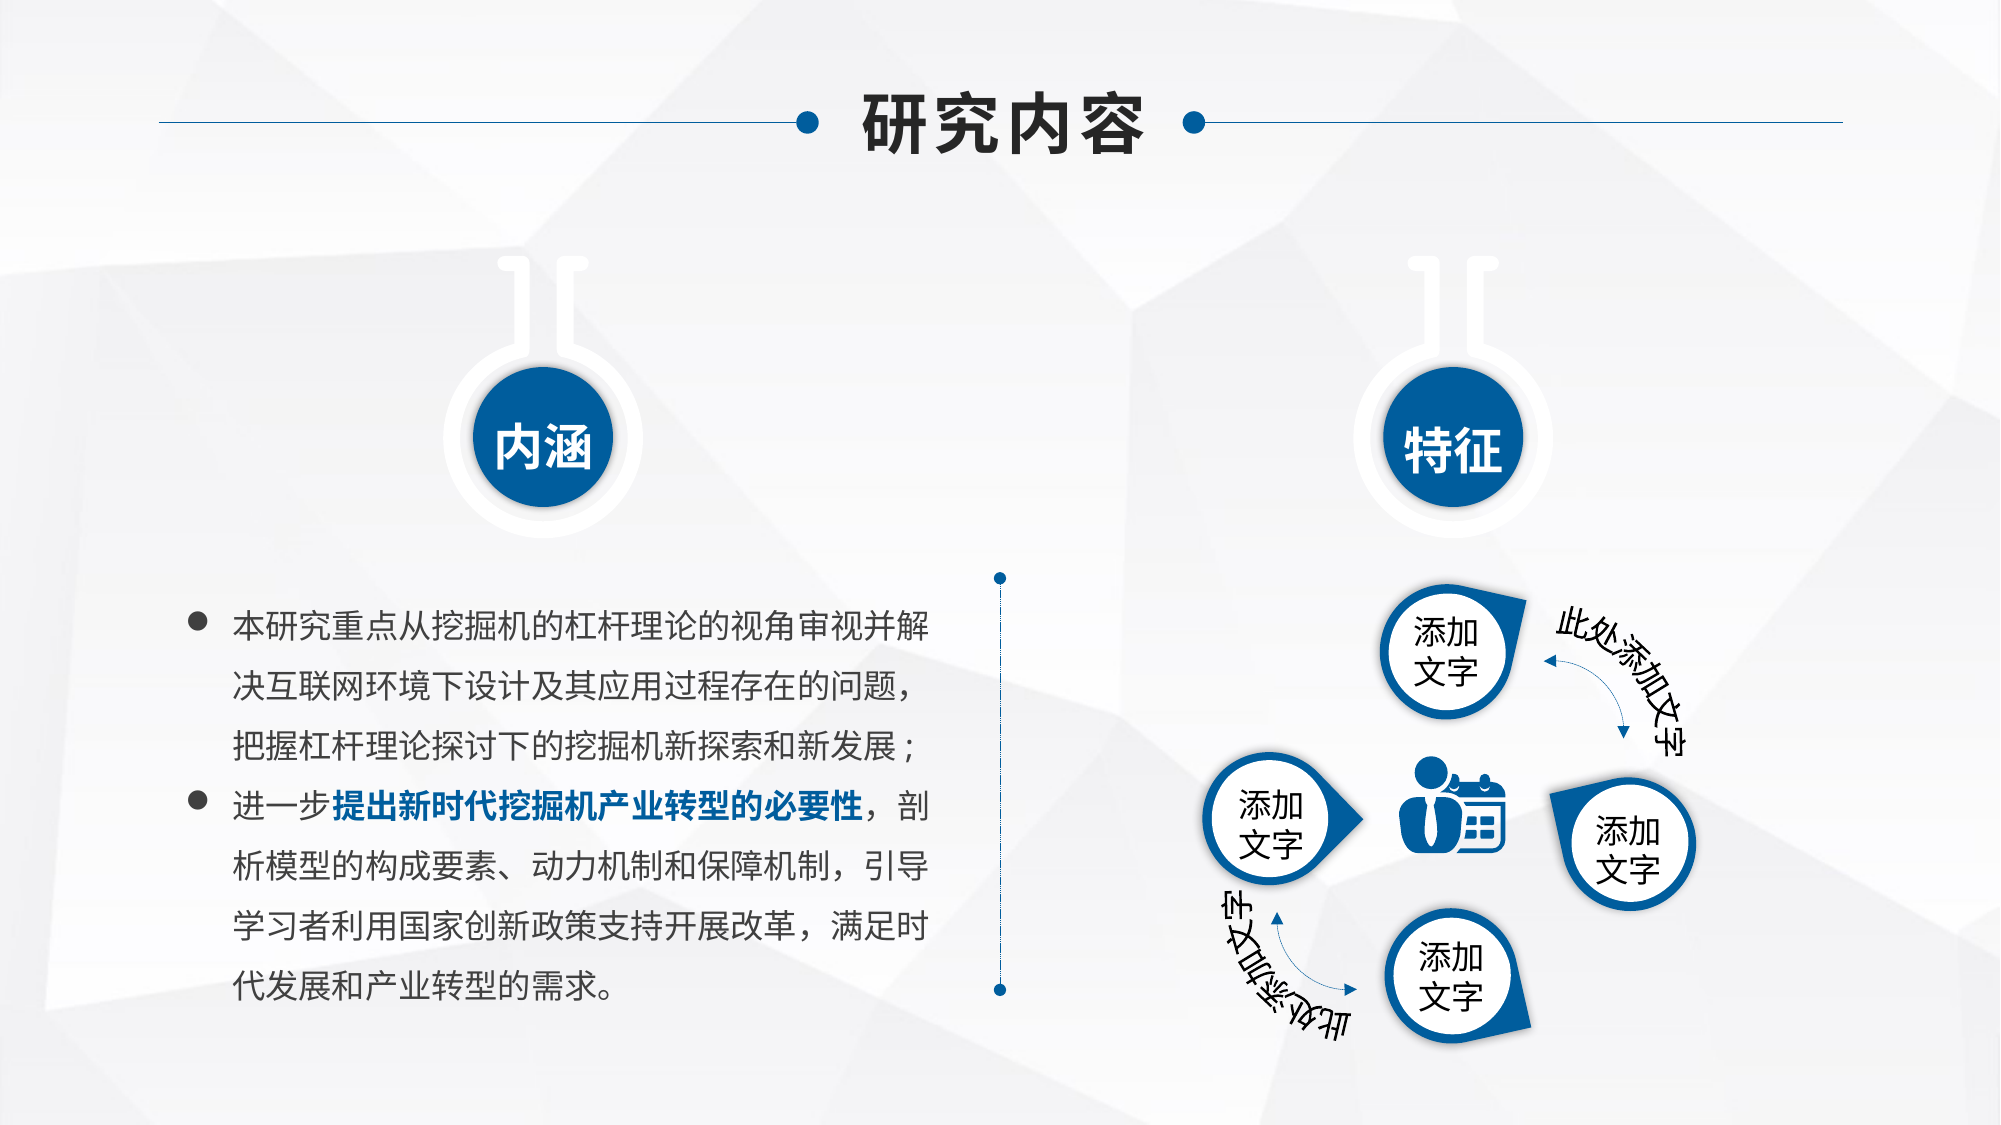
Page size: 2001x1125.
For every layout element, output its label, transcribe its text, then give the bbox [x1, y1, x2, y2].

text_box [1195, 578, 1705, 1050]
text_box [1353, 255, 1554, 539]
text_box 研究内容 [846, 74, 1162, 170]
text_box 本研究重点从挖掘机的杠杆理论的视角审视并解决互联网环境下设计及其应用过程存在的问题，把握杠杆理论探讨下的挖掘机新探索和新发展; 进一步提出新时代挖掘机产业转型的必要性，剖析模型的构成要素、动力机制和保障机制，引导学习者利用国家创新政策支持开展改革，满足时代发展和产业转型的需求。 [170, 578, 960, 1013]
picture [0, 0, 2000, 1125]
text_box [443, 255, 643, 539]
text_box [158, 111, 819, 134]
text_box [1182, 111, 1843, 134]
